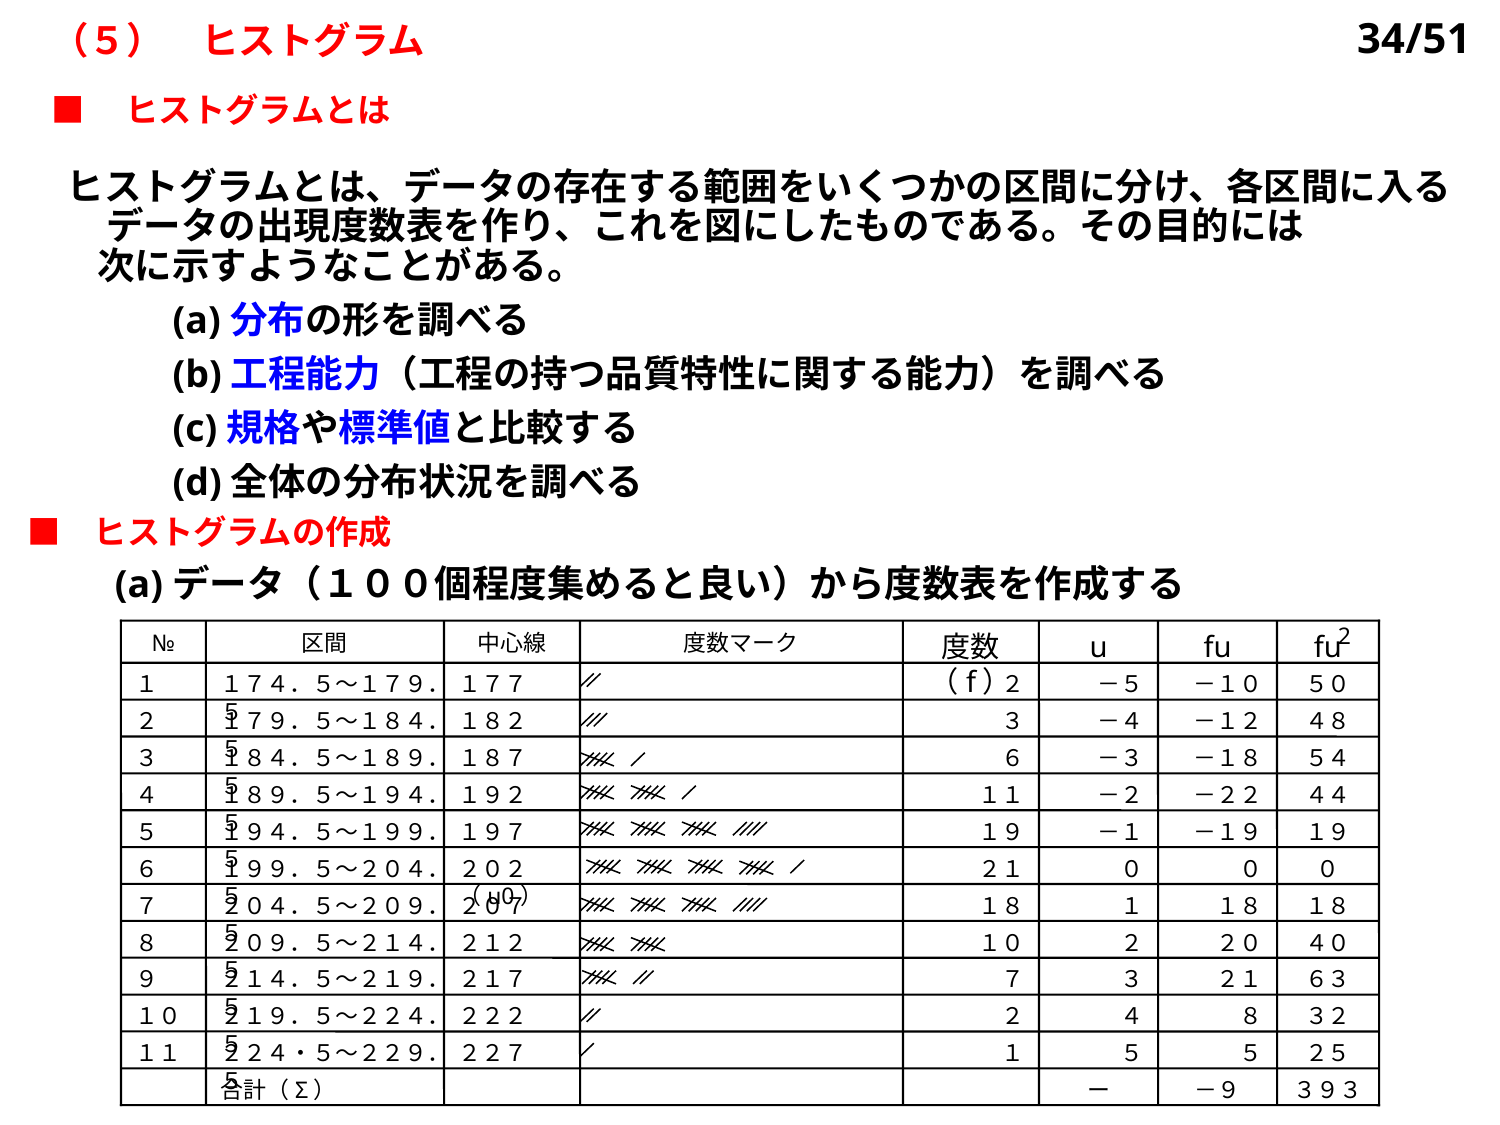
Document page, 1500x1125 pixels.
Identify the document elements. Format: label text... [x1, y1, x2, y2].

text_box （５） ヒストグラム ■ ヒストグラムとは ヒストグラムとは、データの存在する範囲をいくつかの区間に分け、各区間に入る データの出現度数表を作り、これを図にしたものである。その目的には 次に示すようなことがある。 (a)分布の形を調べる (b)工程能力（工程の持つ品質特性に関する能力）を調べる (c)規格や標準値と比較する (d)全体の分布状況を調べる ■ ヒストグラムの作成 (a)データ（１００個程度集めると良い）から度数表を作成する [12, 21, 1500, 613]
text_box 34/51 [1357, 18, 1500, 62]
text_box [120, 614, 1379, 1106]
